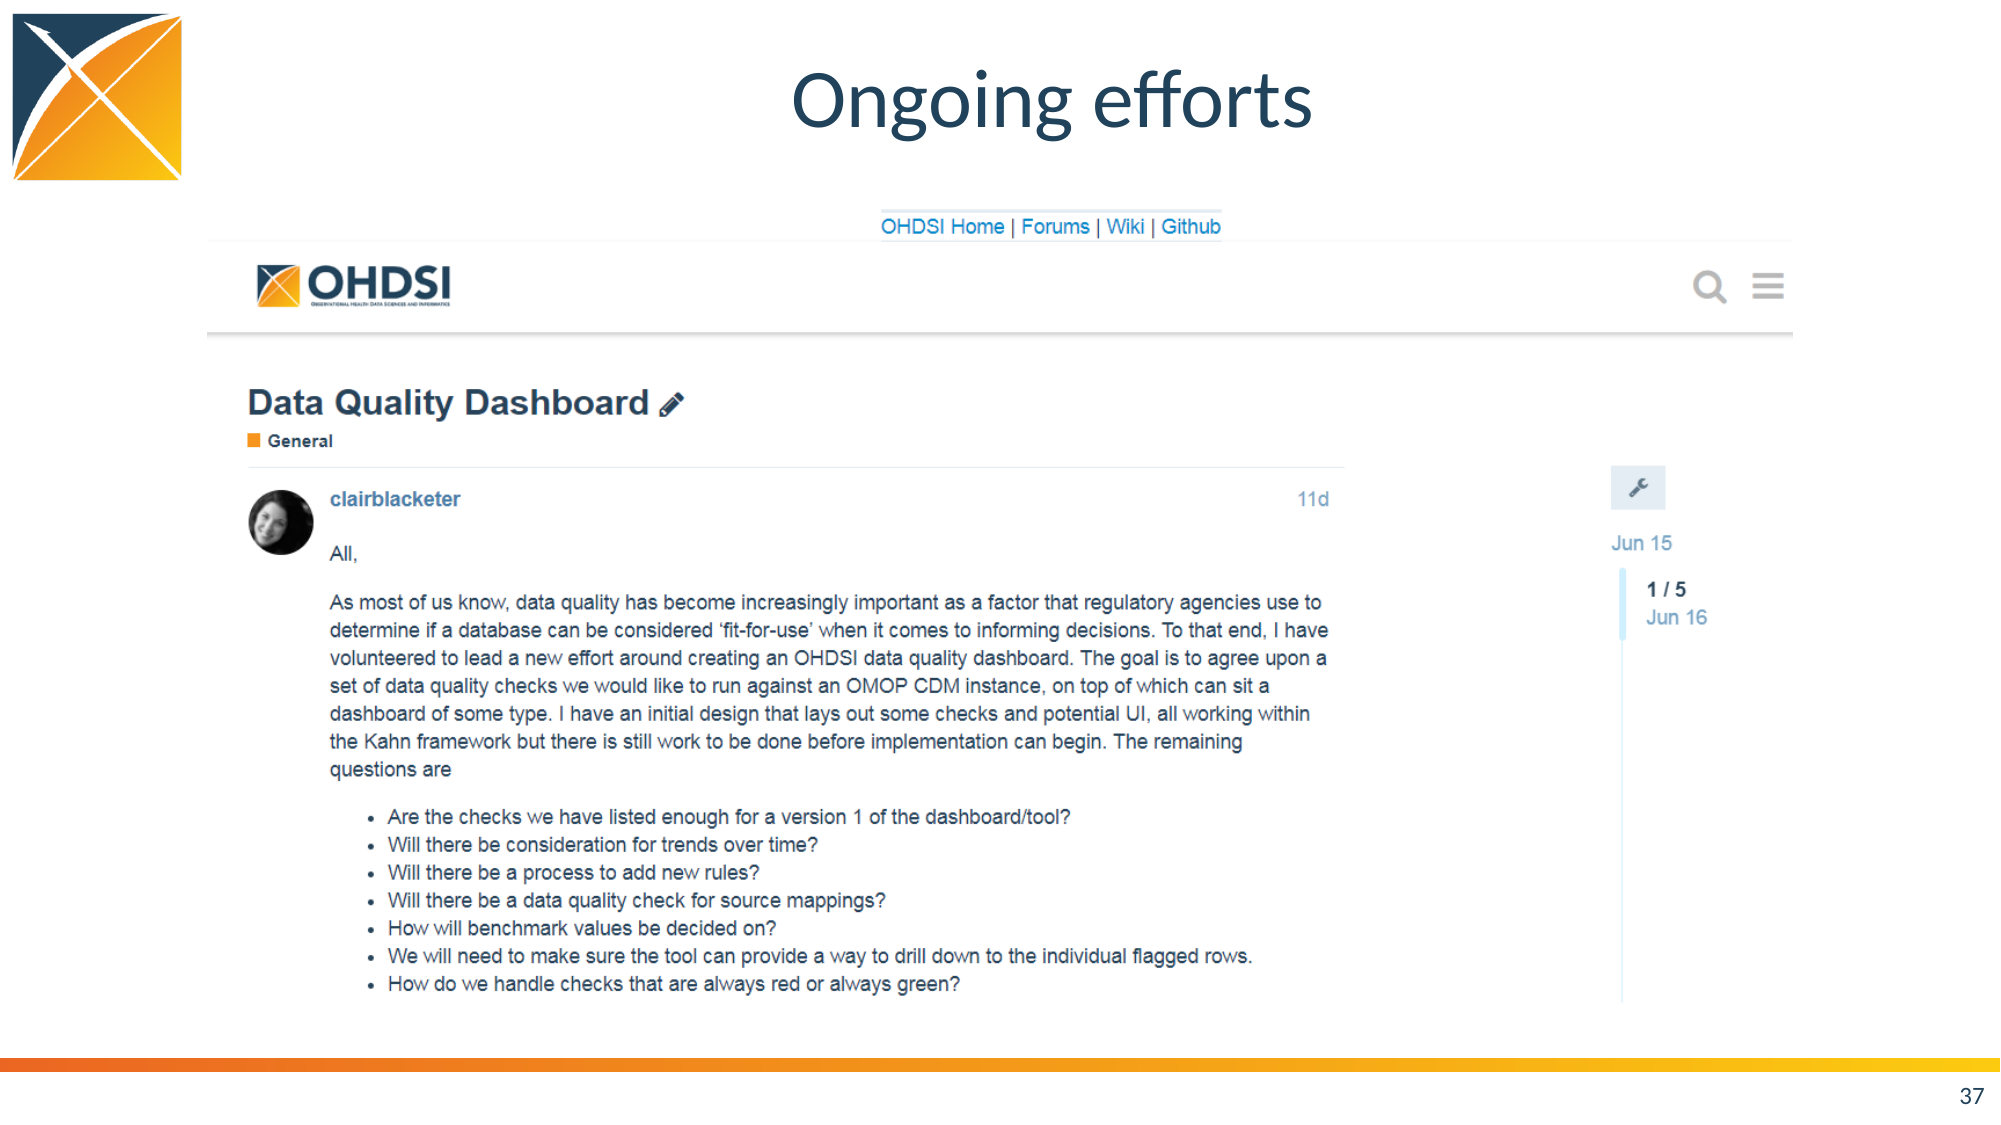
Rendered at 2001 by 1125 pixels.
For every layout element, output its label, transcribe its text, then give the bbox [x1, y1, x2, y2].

picture [0, 0, 206, 200]
title Ongoing efforts [205, 24, 1900, 163]
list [206, 199, 1794, 1006]
slide_number 37 [1533, 1065, 2000, 1125]
